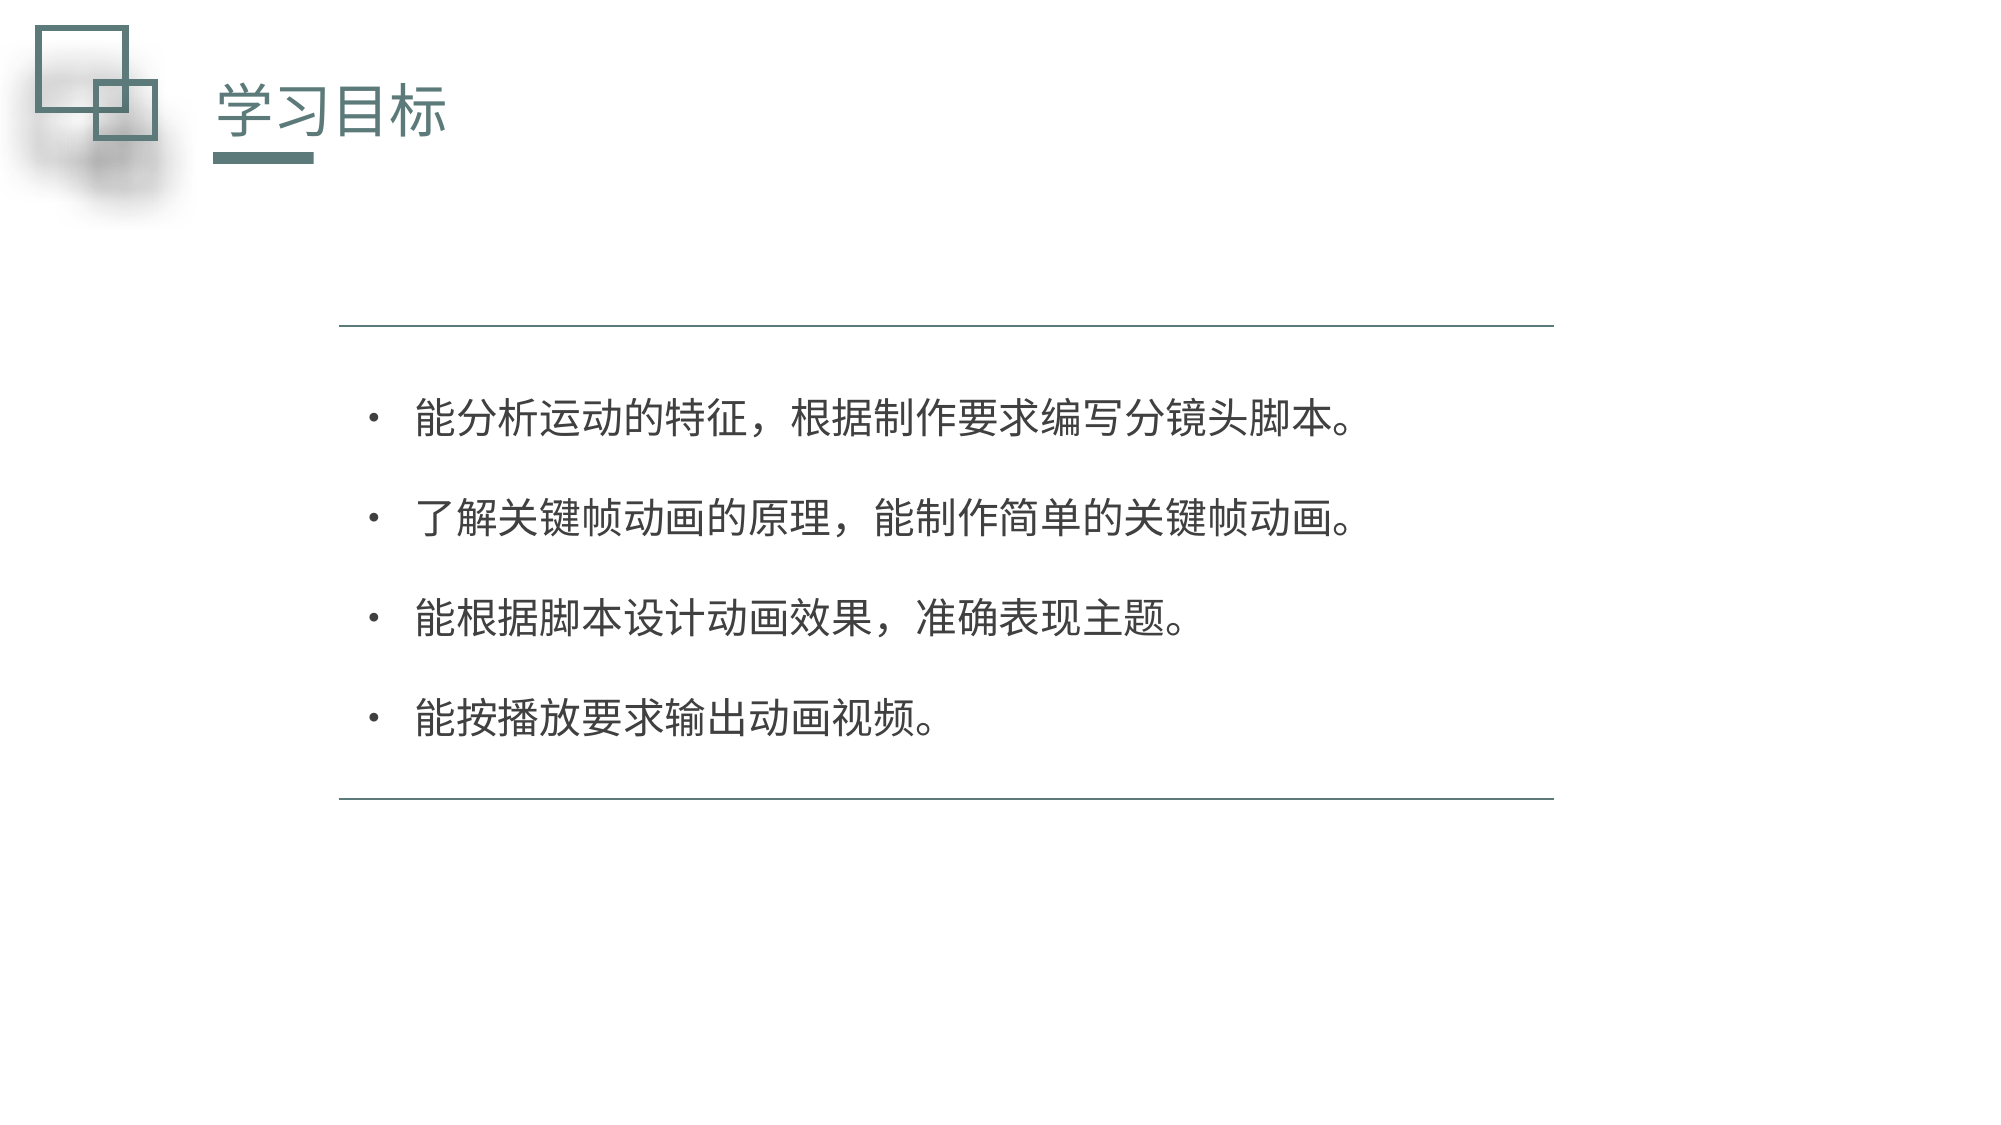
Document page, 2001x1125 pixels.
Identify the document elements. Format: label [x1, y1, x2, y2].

text_box [37, 27, 127, 111]
text_box [173, 66, 481, 164]
text_box [95, 81, 156, 139]
text_box [338, 326, 1600, 799]
